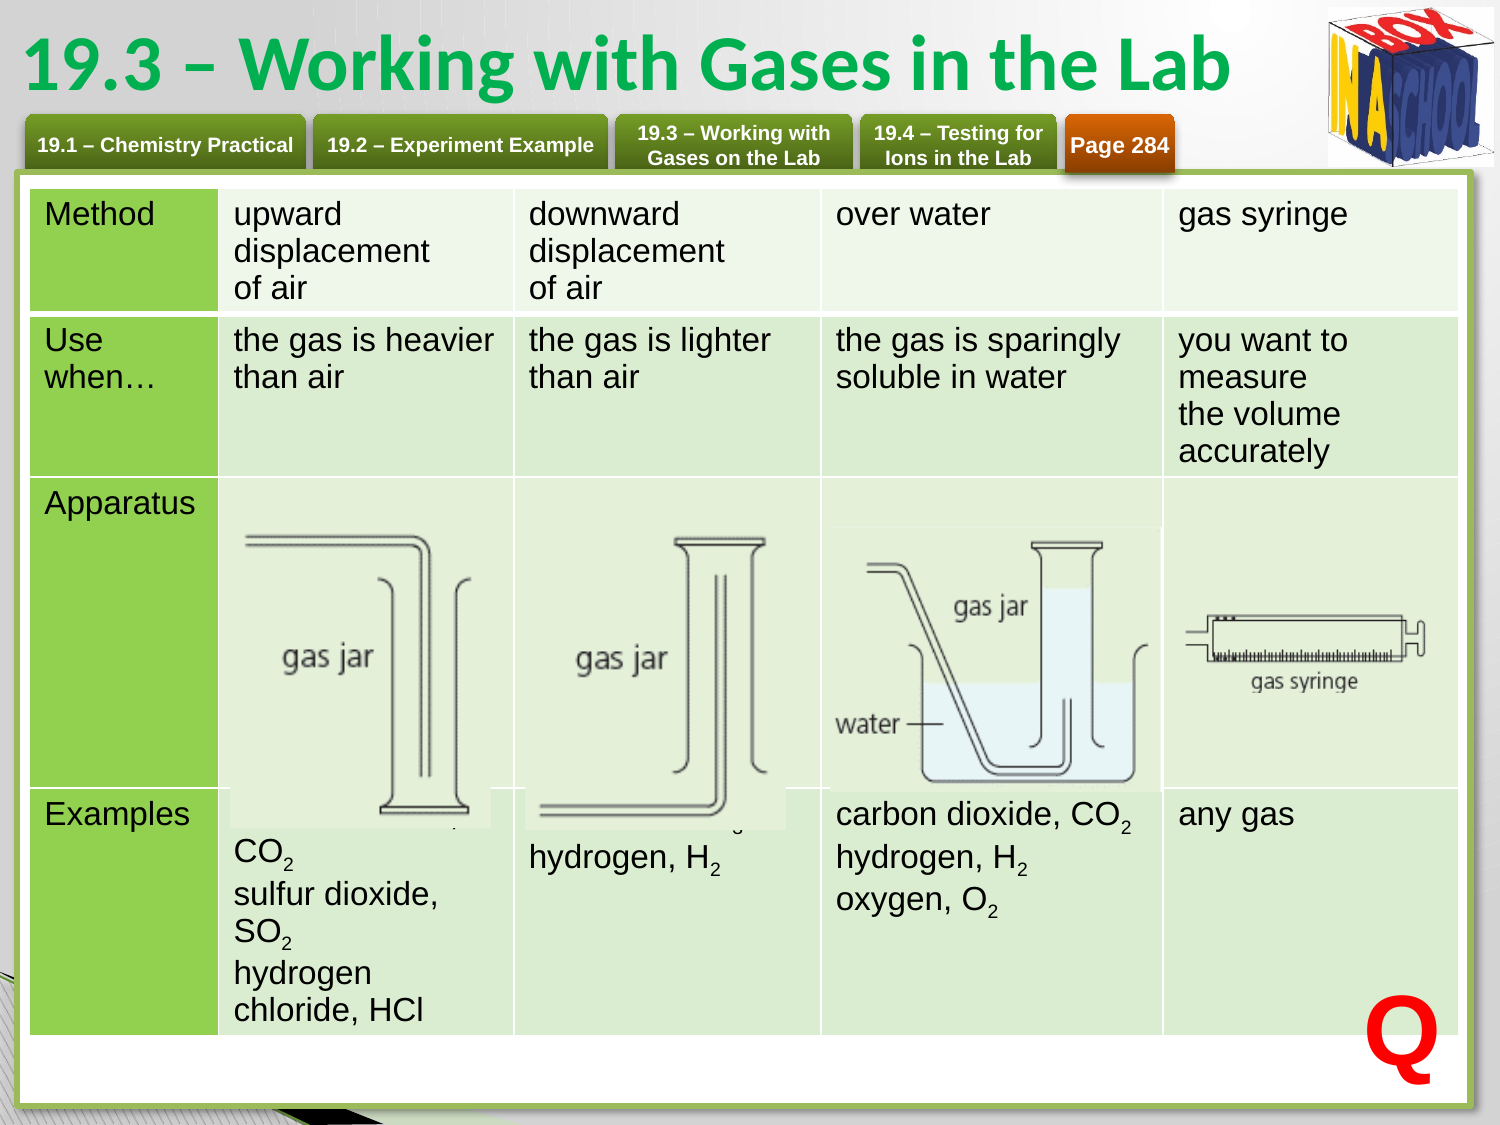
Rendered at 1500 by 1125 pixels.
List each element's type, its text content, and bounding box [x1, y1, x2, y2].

table_cell carbon dioxide, CO2 sulfur dioxide, SO2 hydrogen chloride, HCl [219, 789, 513, 1035]
table_cell carbon dioxide, CO2 hydrogen, H2 oxygen, O2 [822, 789, 1162, 1035]
table_cell [1164, 478, 1458, 787]
table_cell any gas [1164, 789, 1458, 1035]
picture [1174, 597, 1440, 693]
table_cell Examples [30, 789, 218, 1035]
table_cell Apparatus [30, 478, 218, 787]
table_cell [515, 478, 820, 787]
table_cell [219, 478, 513, 787]
table_header Method [30, 189, 218, 311]
table_cell the gas is heavier than air [219, 317, 513, 476]
table_cell Use when… [30, 317, 218, 476]
table_cell the gas is lighter than air [515, 317, 820, 476]
text_box Q [1349, 957, 1457, 1093]
table_cell ammonia, NH3 hydrogen, H2 [515, 789, 820, 1035]
table_header downward displacement of air [515, 189, 820, 311]
picture [229, 513, 491, 829]
picture [525, 514, 786, 830]
table_cell you want to measure the volume accurately [1164, 317, 1458, 476]
text_box Page 284 [1064, 113, 1176, 173]
picture [1328, 7, 1495, 167]
table_header gas syringe [1164, 189, 1458, 311]
table_cell the gas is sparingly soluble in water [822, 317, 1162, 476]
table_cell [822, 478, 1162, 787]
table_header over water [822, 189, 1162, 311]
picture [830, 526, 1164, 792]
table_header upward displacement of air [219, 189, 513, 311]
title 19.3 – Working with Gases in the Lab [5, 7, 1270, 110]
picture [281, 1114, 303, 1125]
